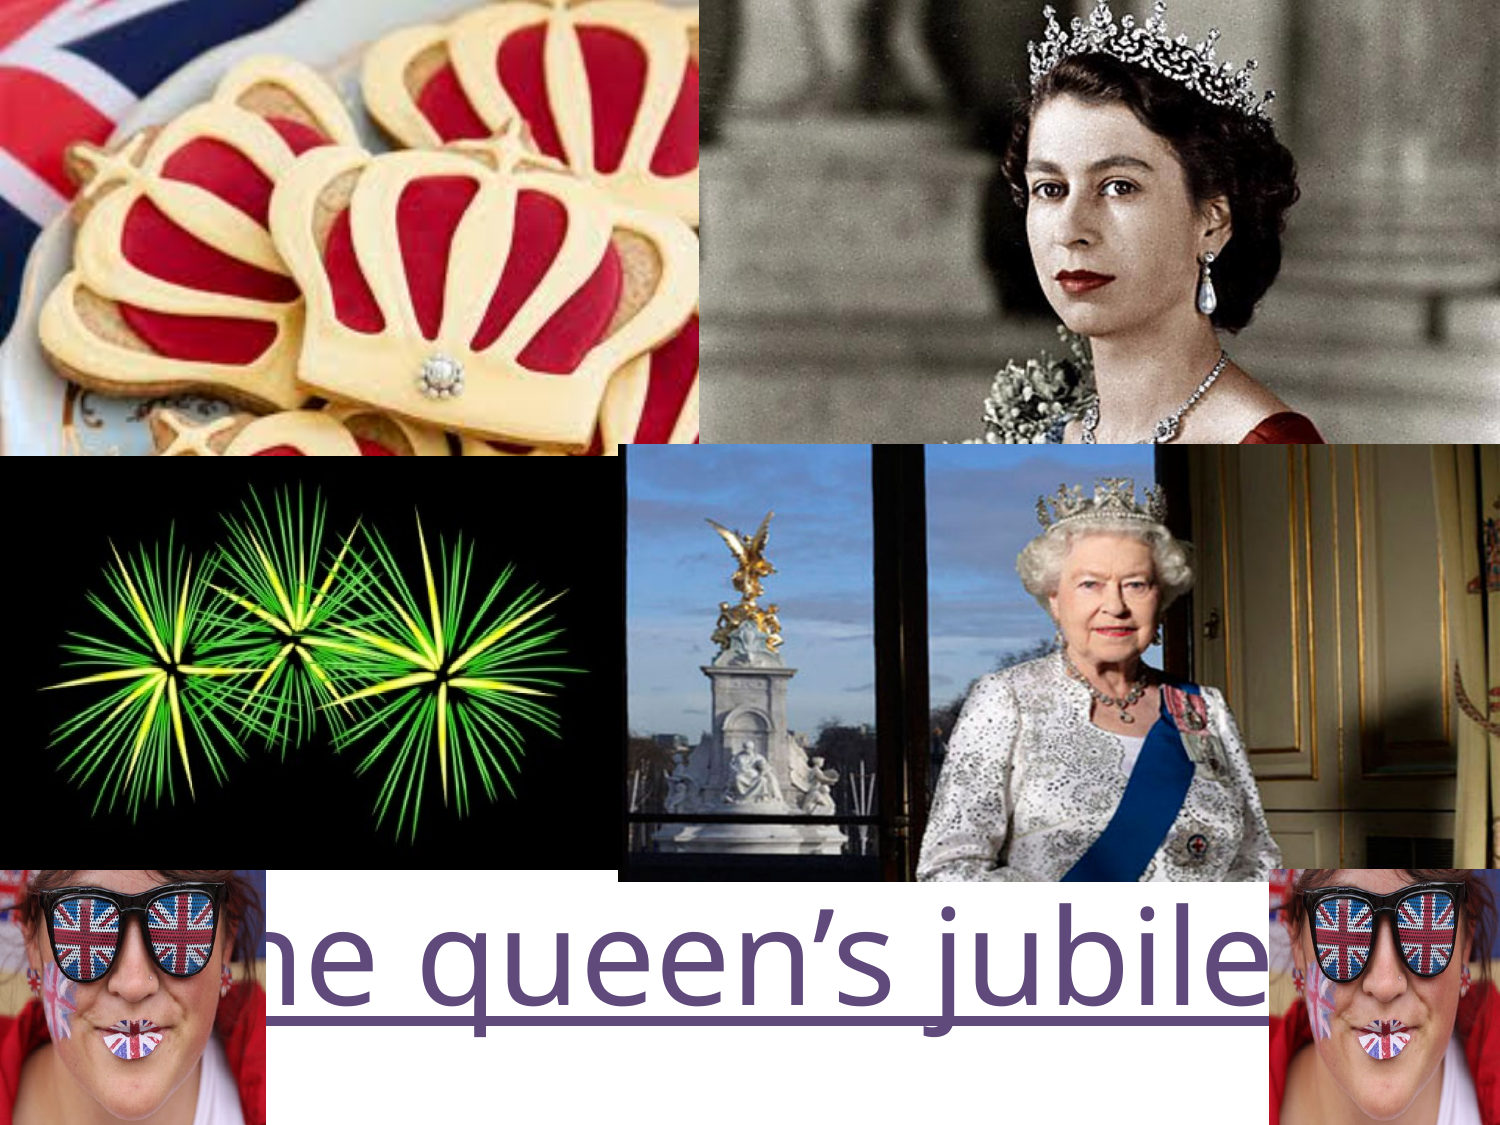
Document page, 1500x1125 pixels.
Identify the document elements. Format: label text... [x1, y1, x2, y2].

picture [0, 0, 1500, 1125]
title The queen’s jubilee [270, 878, 1264, 1094]
